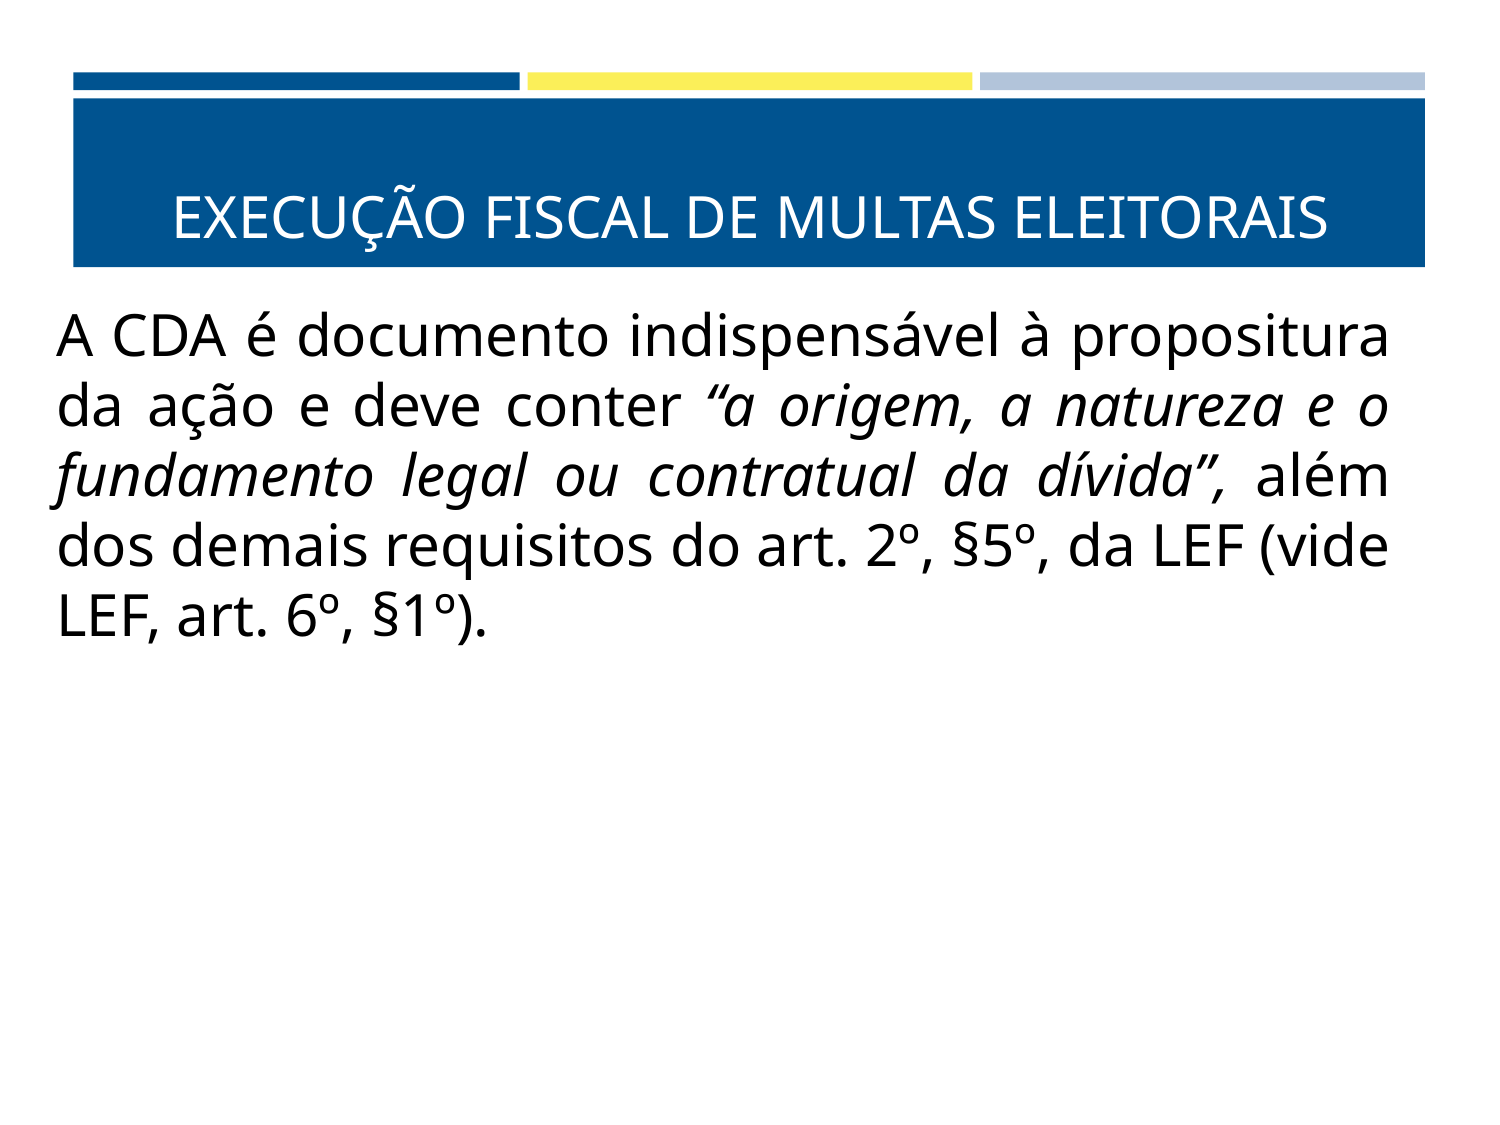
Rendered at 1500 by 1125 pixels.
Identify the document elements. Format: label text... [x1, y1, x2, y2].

list A CDA é documento indispensável à propositura da ação e deve conter “a origem, a natureza e o fundamento legal ou contratual da dívida”, além dos demais requisitos do art. 2º, §5º, da LEF (vide LEF, art. 6º, §1º). [41, 290, 1406, 1094]
title EXECUÇÃO FISCAL DE MULTAS ELEITORAIS [95, 112, 1406, 259]
